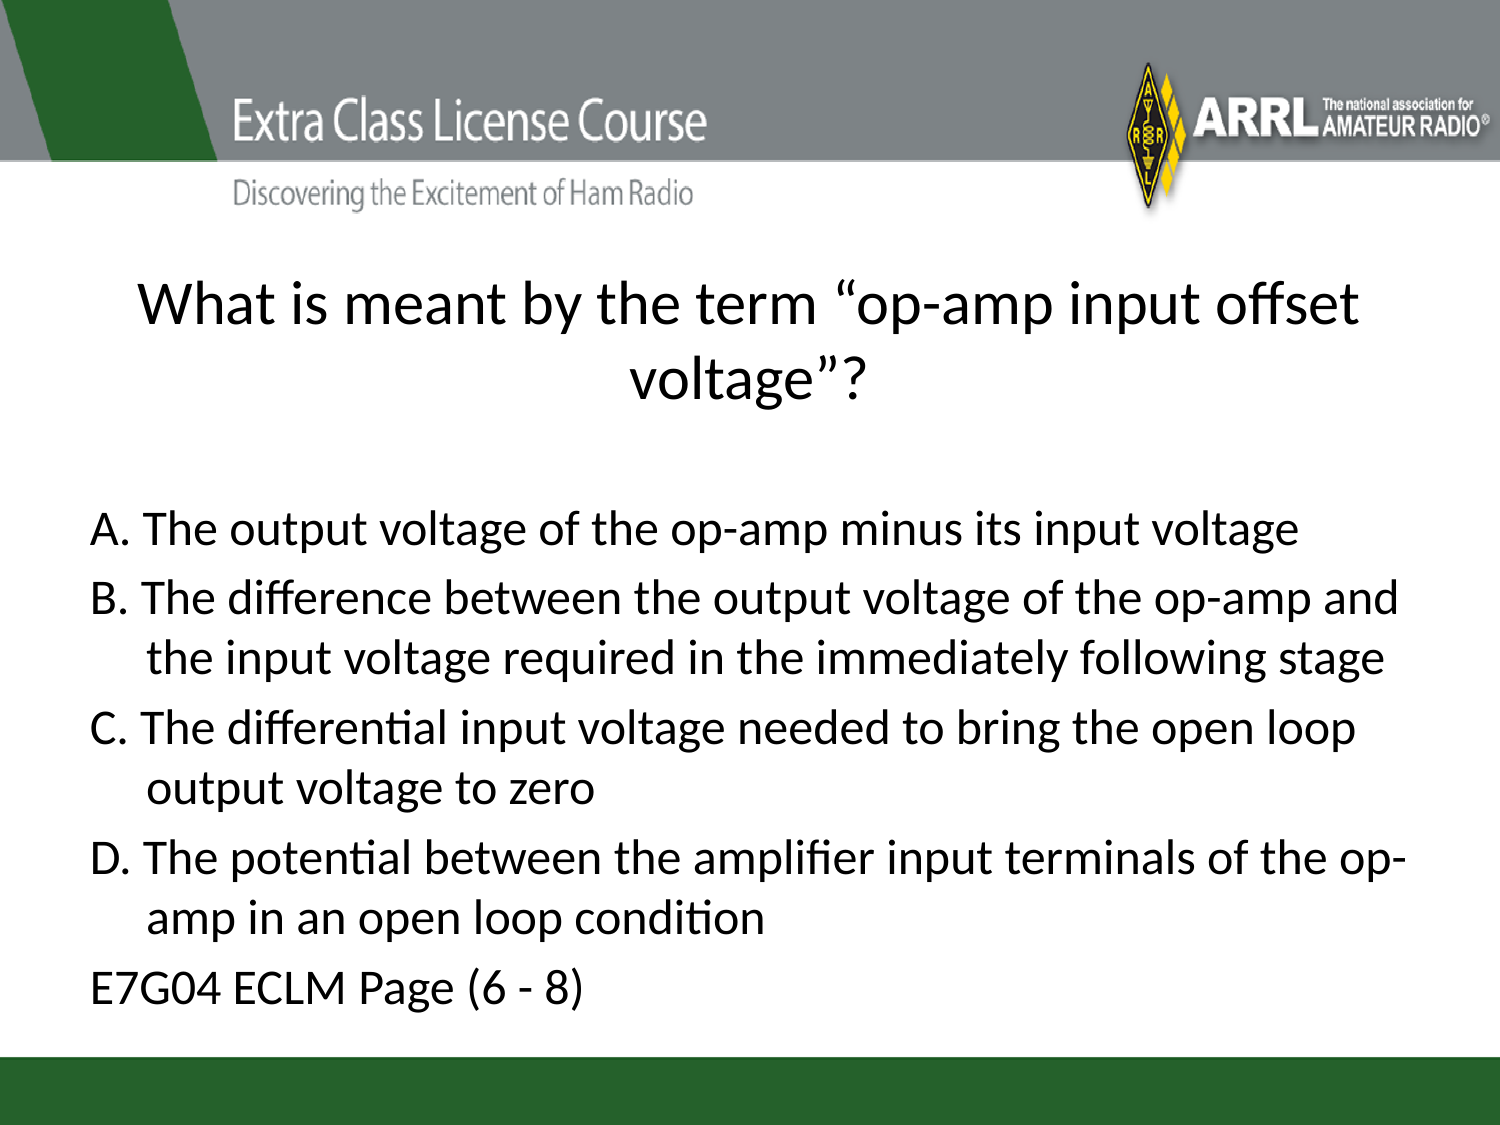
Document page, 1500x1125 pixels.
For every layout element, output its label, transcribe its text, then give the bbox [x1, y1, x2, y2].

picture [0, 0, 1500, 1125]
title What is meant by the term “op-amp input offset voltage”? [75, 254, 1425, 435]
list A. The output voltage of the op-amp minus its input voltage B. The difference between the output voltage of the op-amp and the input voltage required in the immediately following stage C. The differential input voltage needed to bring the open loop output voltage to zero D. The potential between the amplifier input terminals of the op-amp in an open loop condition E7G04 ECLM Page (6 - 8) [75, 487, 1425, 1005]
